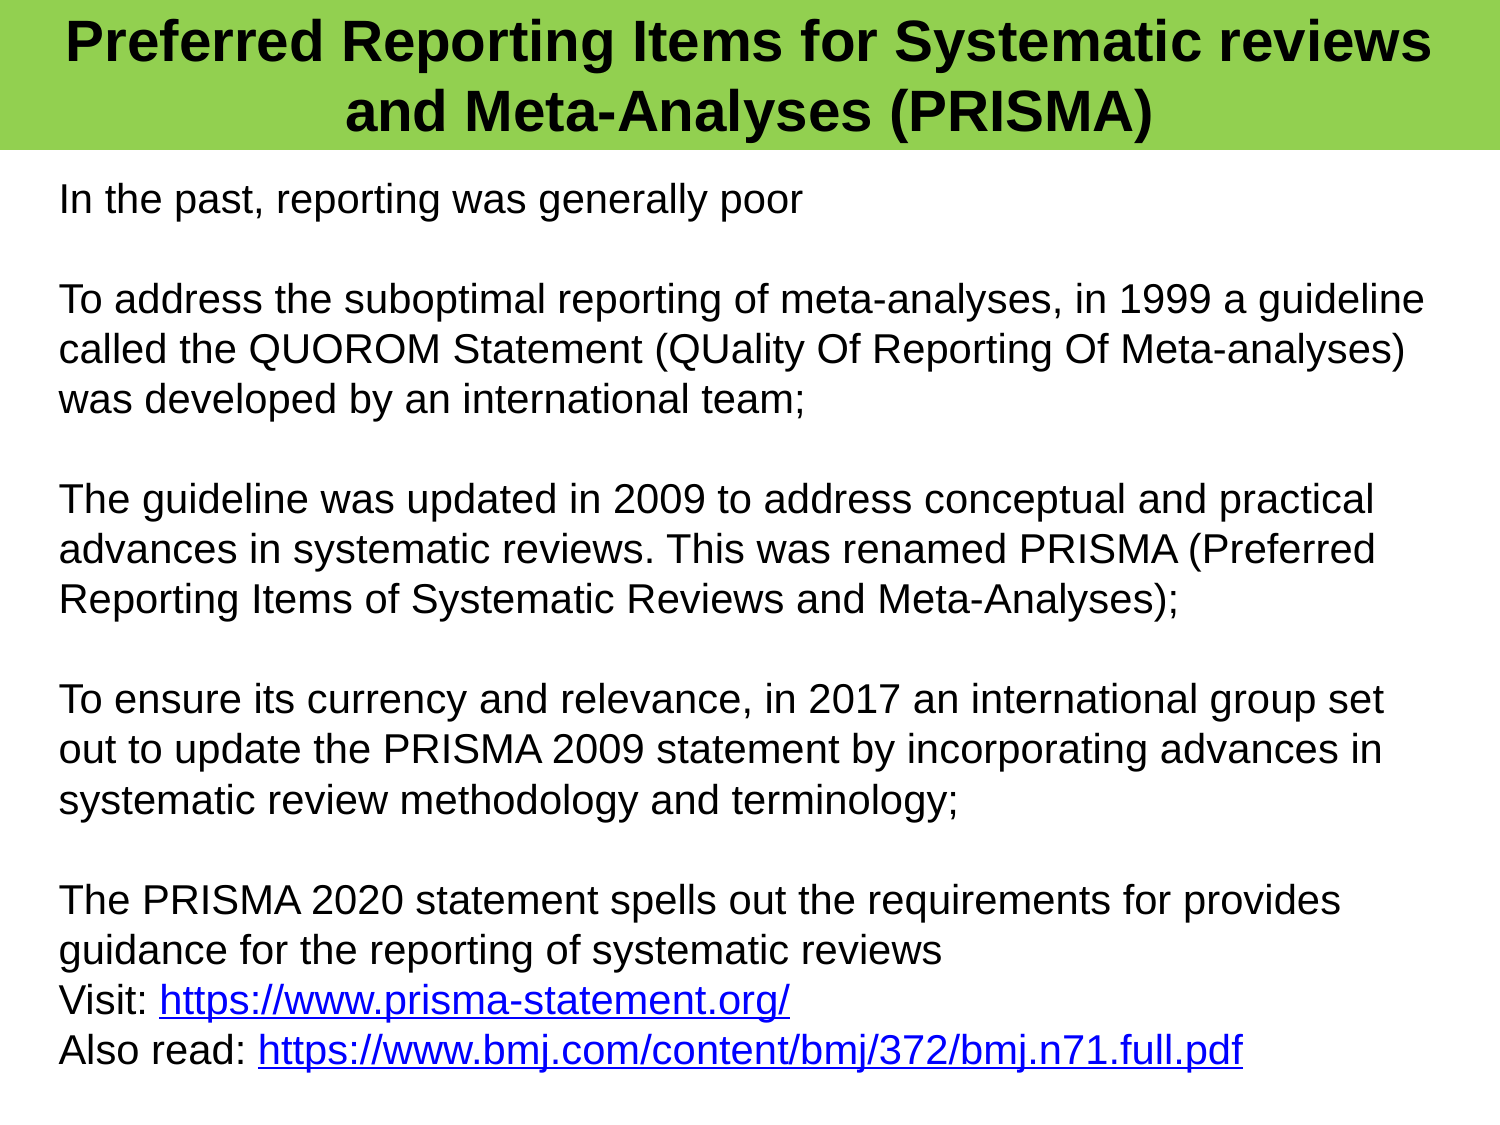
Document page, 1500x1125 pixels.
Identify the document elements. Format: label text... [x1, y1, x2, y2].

text_box Preferred Reporting Items for Systematic reviews and Meta-Analyses (PRISMA) [0, 0, 1500, 150]
text_box In the past, reporting was generally poor To address the suboptimal reporting of meta-analyses, in 1999 a guideline called the QUOROM Statement (QUality Of Reporting Of Meta-analyses) was developed by an international team; The guideline was updated in 2009 to address conceptual and practical advances in systematic reviews. This was renamed PRISMA (Preferred Reporting Items of Systematic Reviews and Meta-Analyses); To ensure its currency and relevance, in 2017 an international group set out to update the PRISMA 2009 statement by incorporating advances in systematic review methodology and terminology; The PRISMA 2020 statement spells out the requirements for provides guidance for the reporting of systematic reviews Visit: https://www.prisma-statement.org/ Also read: https://www.bmj.com/content/bmj/372/bmj.n71.full.pdf [43, 164, 1457, 1080]
